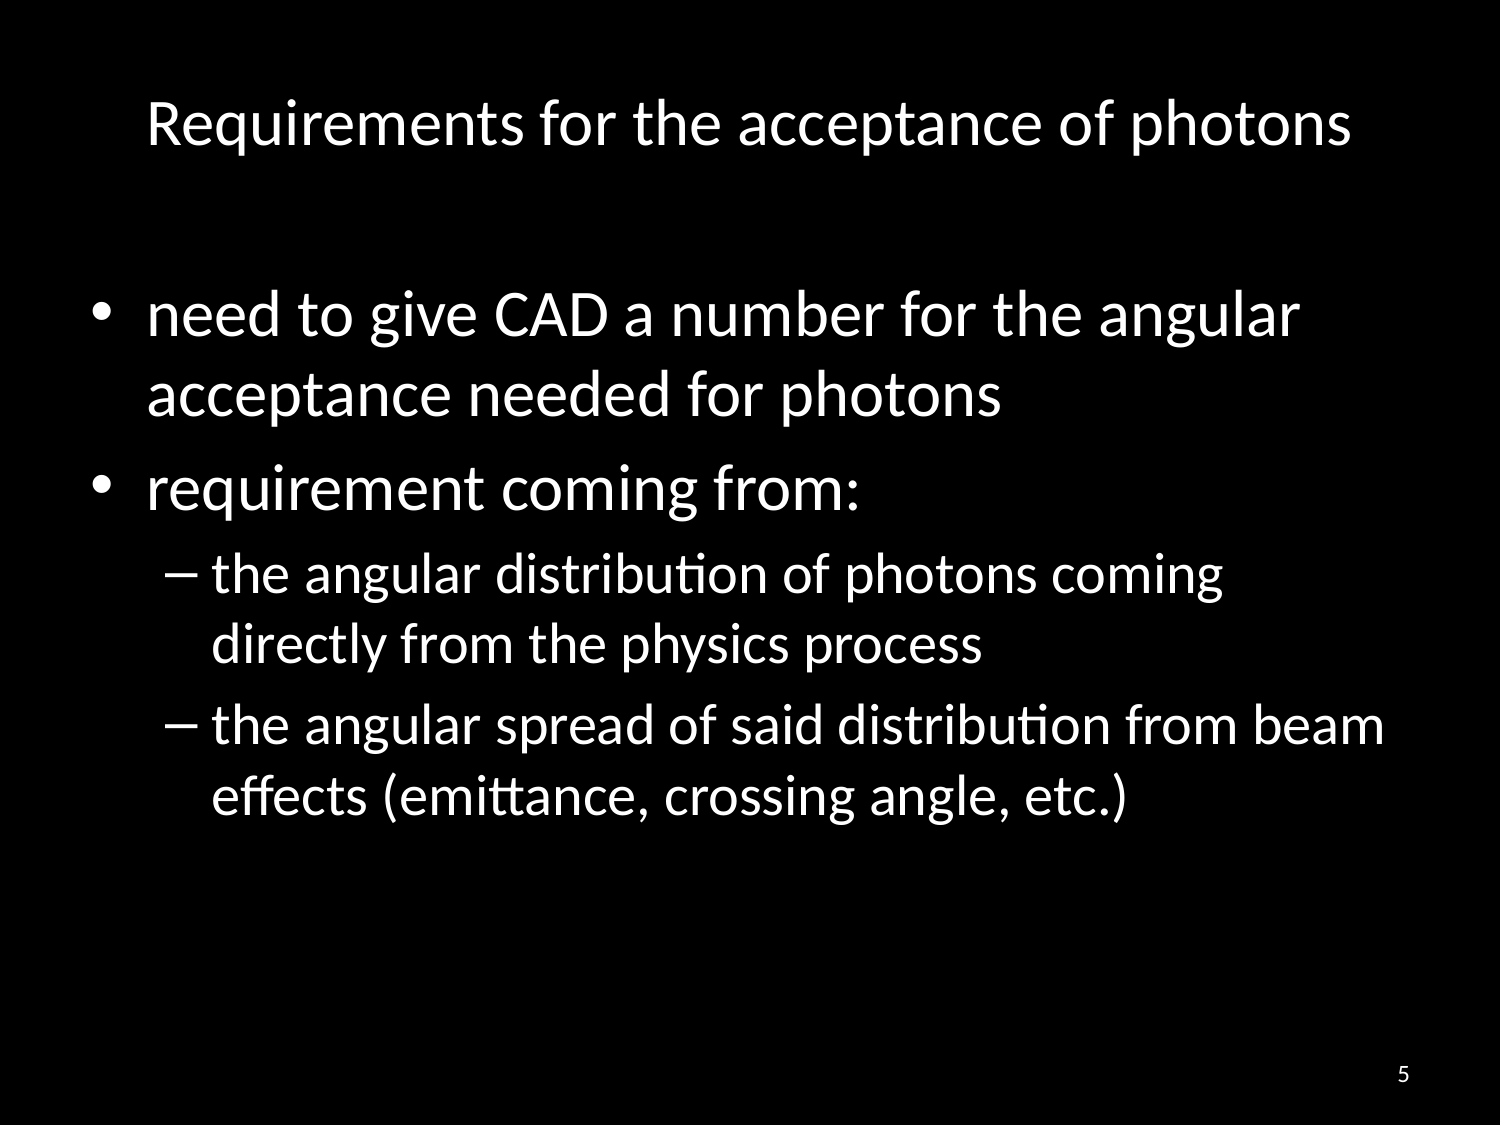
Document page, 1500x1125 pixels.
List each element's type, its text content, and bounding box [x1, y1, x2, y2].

title Requirements for the acceptance of photons [75, 24, 1425, 213]
list need to give CAD a number for the angular acceptance needed for photons requirement coming from: the angular distribution of photons coming directly from the physics process the angular spread of said distribution from beam effects (emittance, crossing angle, etc.) [75, 262, 1425, 1005]
slide_number 5 [1074, 1042, 1425, 1103]
